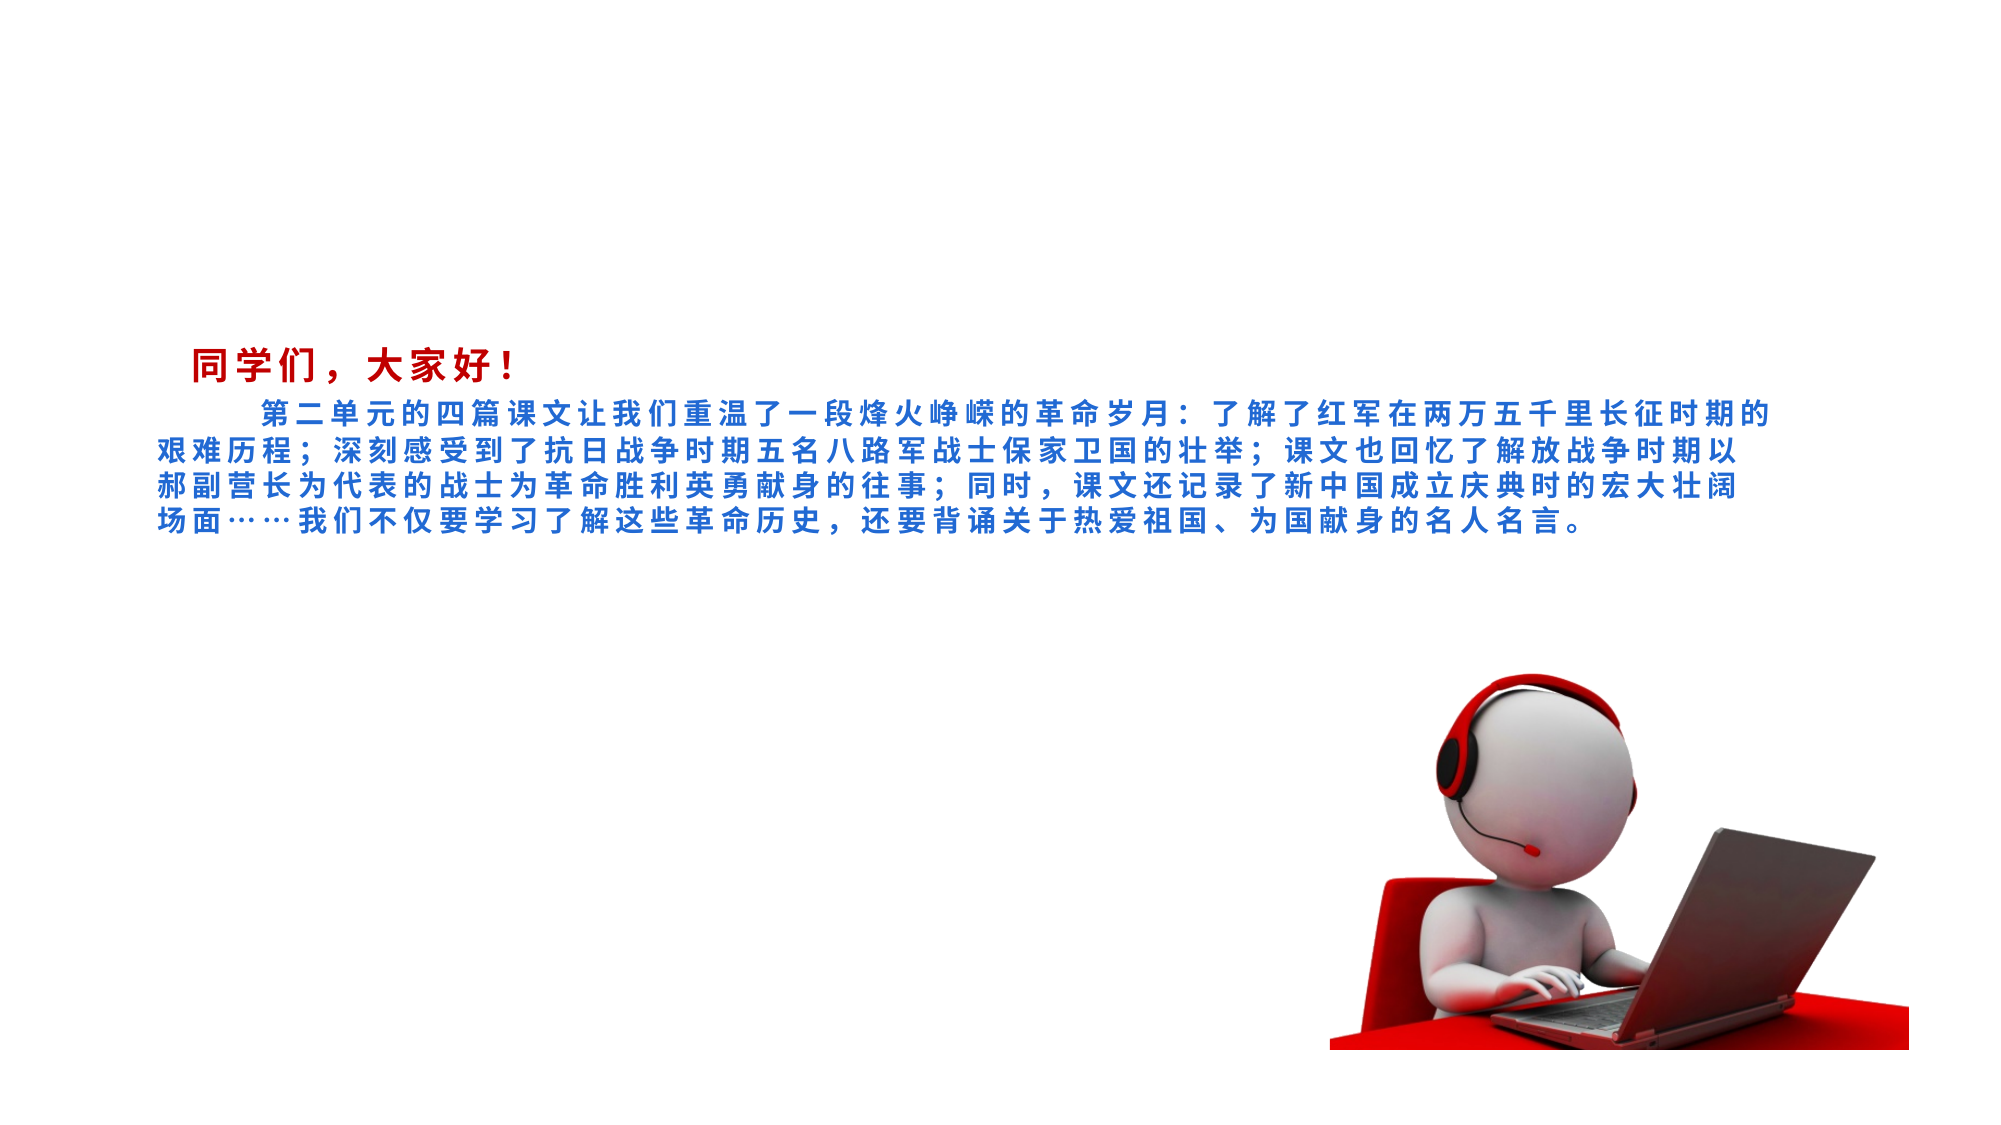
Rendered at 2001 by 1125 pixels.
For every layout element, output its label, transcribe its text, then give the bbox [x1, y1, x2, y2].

picture [1329, 668, 1909, 1050]
title 同学们，大家好！ 第二单元的四篇课文让我们重温了一段烽火峥嵘的革命岁月：了解了红军在两万五千里长征时期的艰难历程；深刻感受到了抗日战争时期五名八路军战士保家卫国的壮举；课文也回忆了解放战争时期以郝副营长为代表的战士为革命胜利英勇献身的往事；同时，课文还记录了新中国成立庆典时的宏大壮阔场面……我们不仅要学习了解这些革命历史，还要背诵关于热爱祖国、为国献身的名人名言。 [142, 330, 1793, 549]
